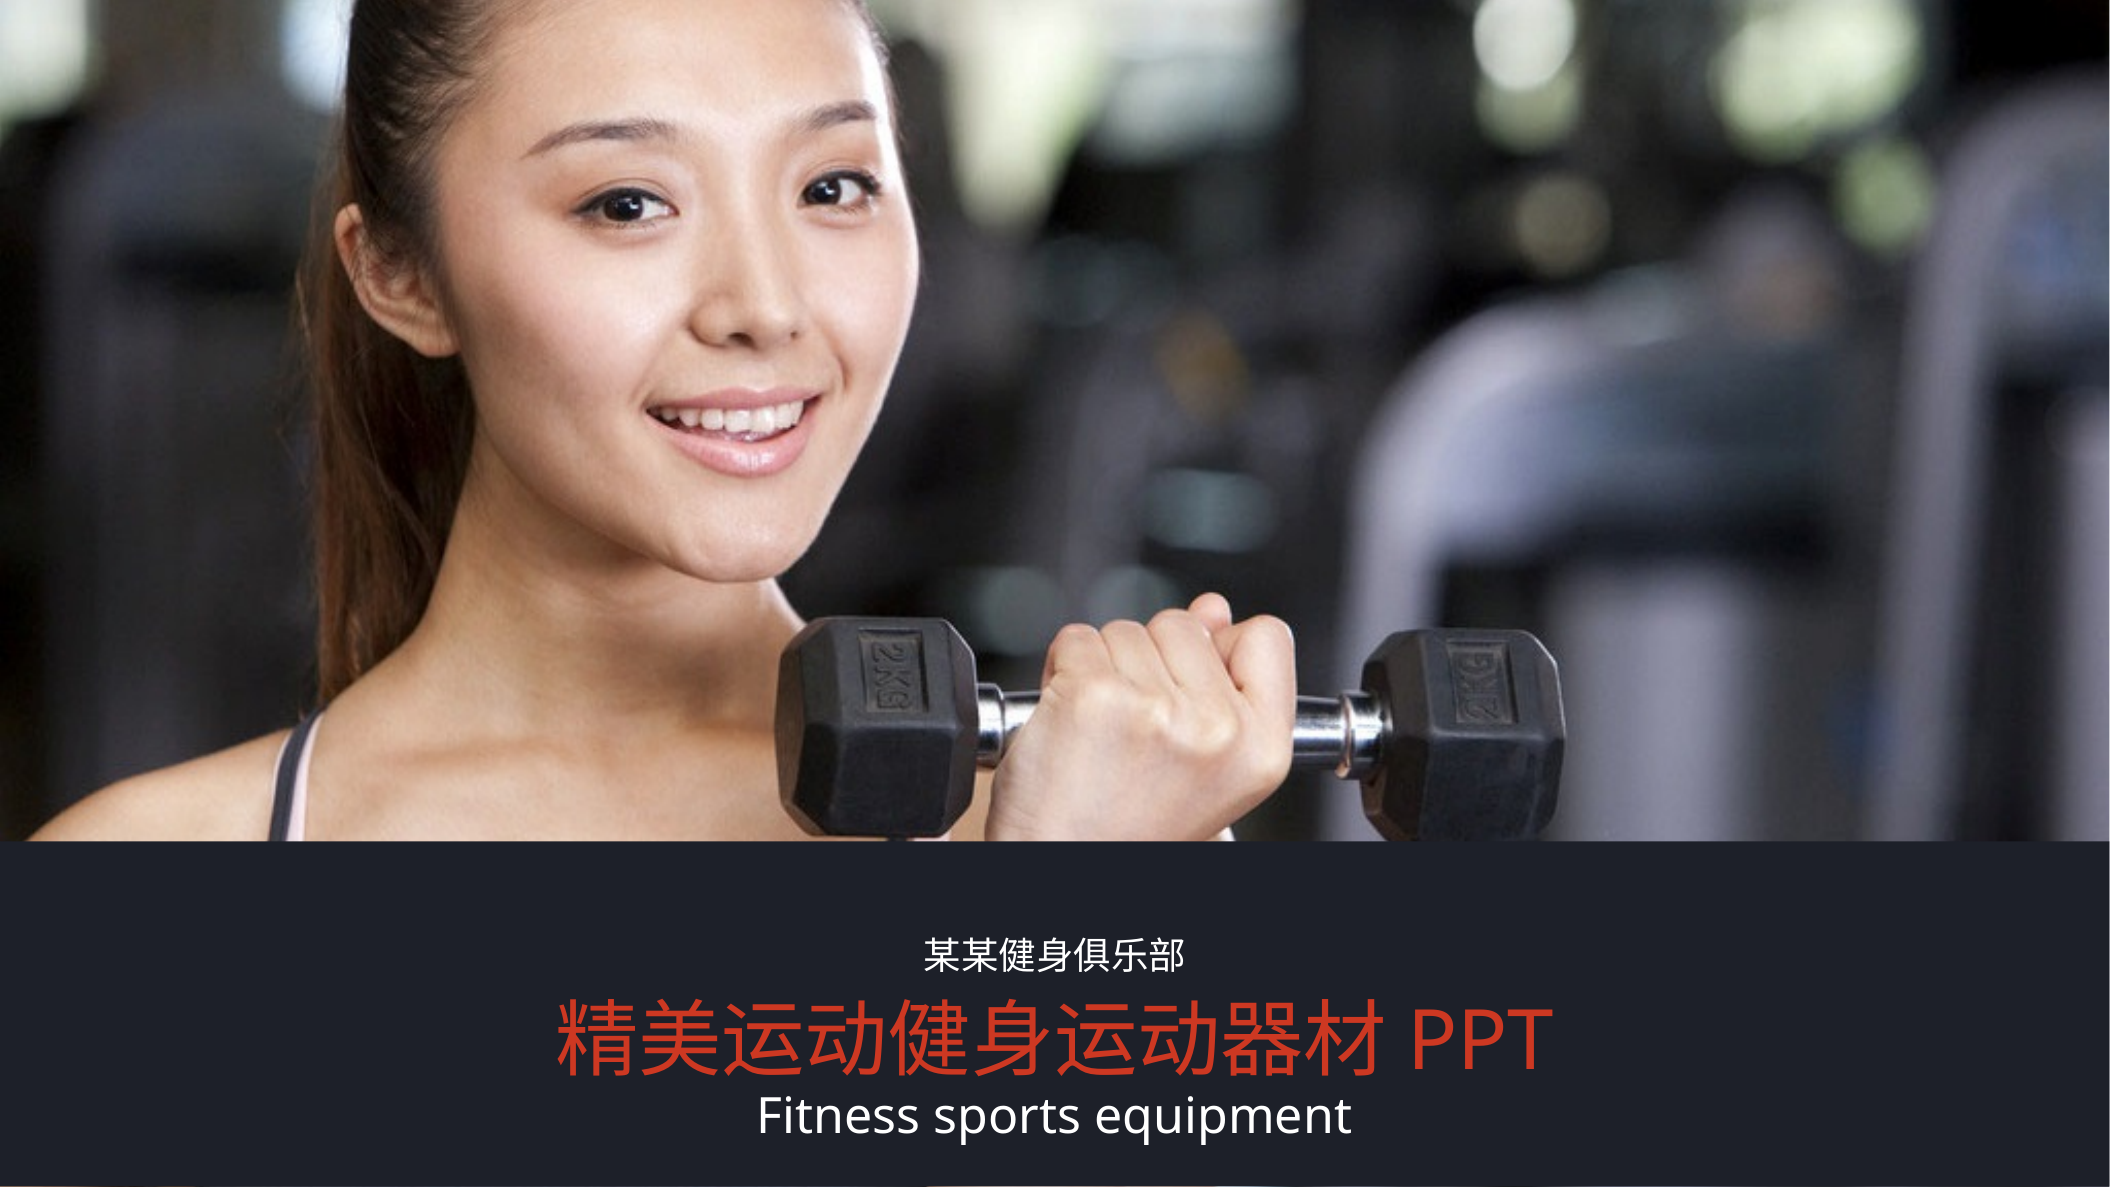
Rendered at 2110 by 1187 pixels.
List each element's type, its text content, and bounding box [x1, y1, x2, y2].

text_box 精美运动健身运动器材PPT [543, 980, 1566, 1092]
text_box [0, 840, 2110, 1187]
text_box Fitness sports equipment [731, 1077, 1378, 1149]
text_box 某某健身俱乐部 [728, 926, 1381, 983]
text_box [0, 0, 2110, 840]
